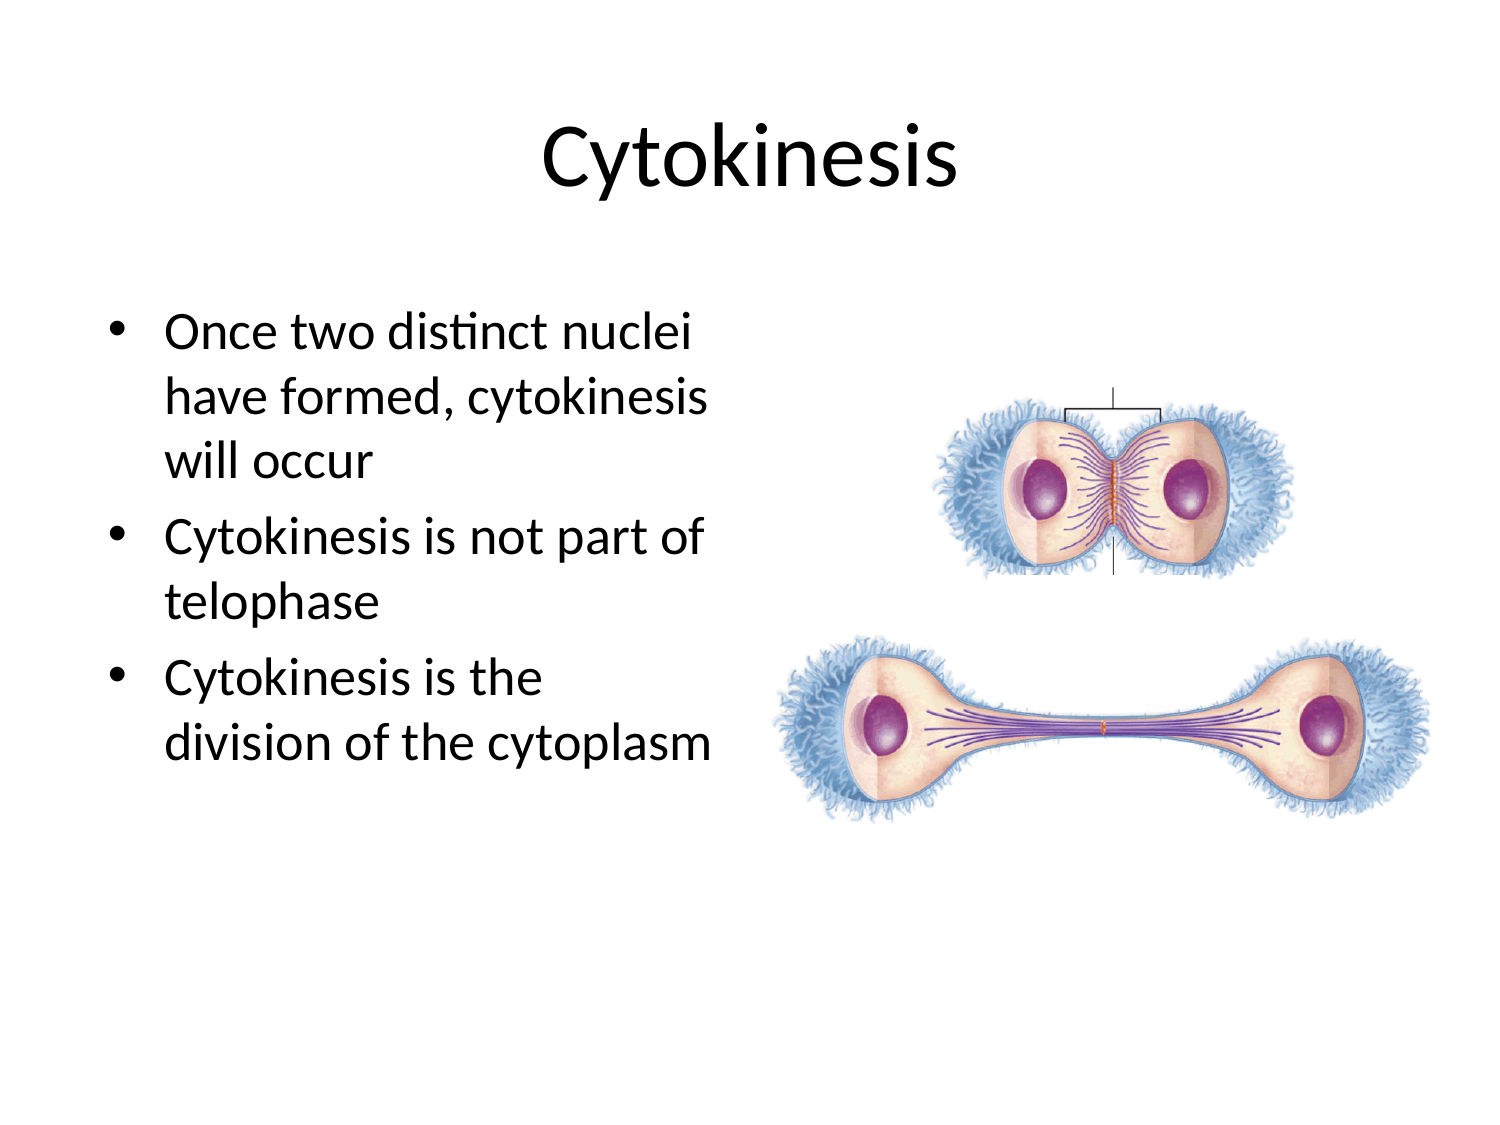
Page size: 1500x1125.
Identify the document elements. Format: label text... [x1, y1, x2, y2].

picture [737, 337, 1463, 846]
list Once two distinct nuclei have formed, cytokinesis will occur Cytokinesis is not part of telophase Cytokinesis is the division of the cytoplasm [92, 287, 737, 988]
title Cytokinesis [94, 50, 1407, 250]
